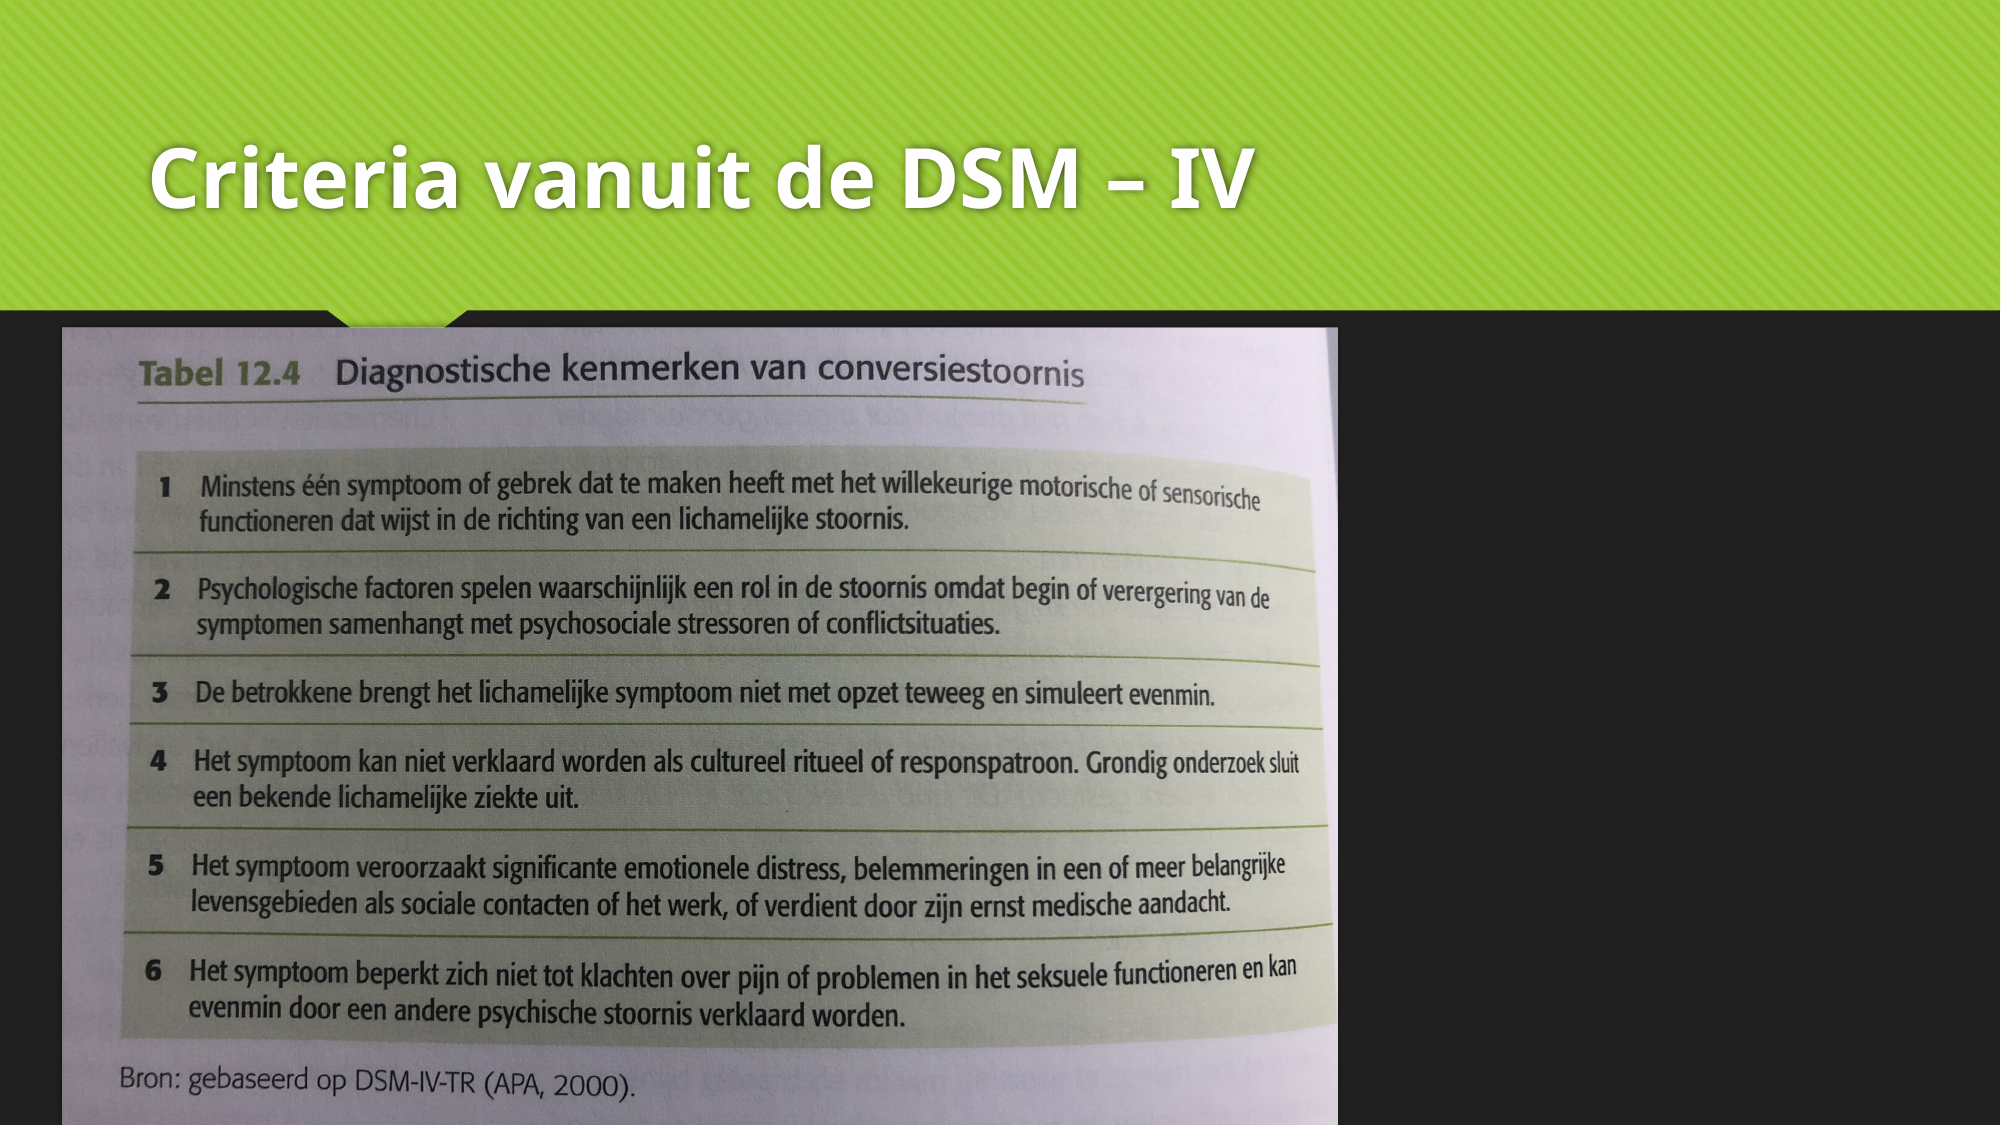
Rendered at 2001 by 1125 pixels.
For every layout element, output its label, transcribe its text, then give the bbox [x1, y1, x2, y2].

picture [64, 328, 300, 1125]
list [300, 88, 1099, 1125]
title Criteria vanuit de DSM – IV [132, 73, 1868, 233]
picture [1099, 328, 1338, 1125]
